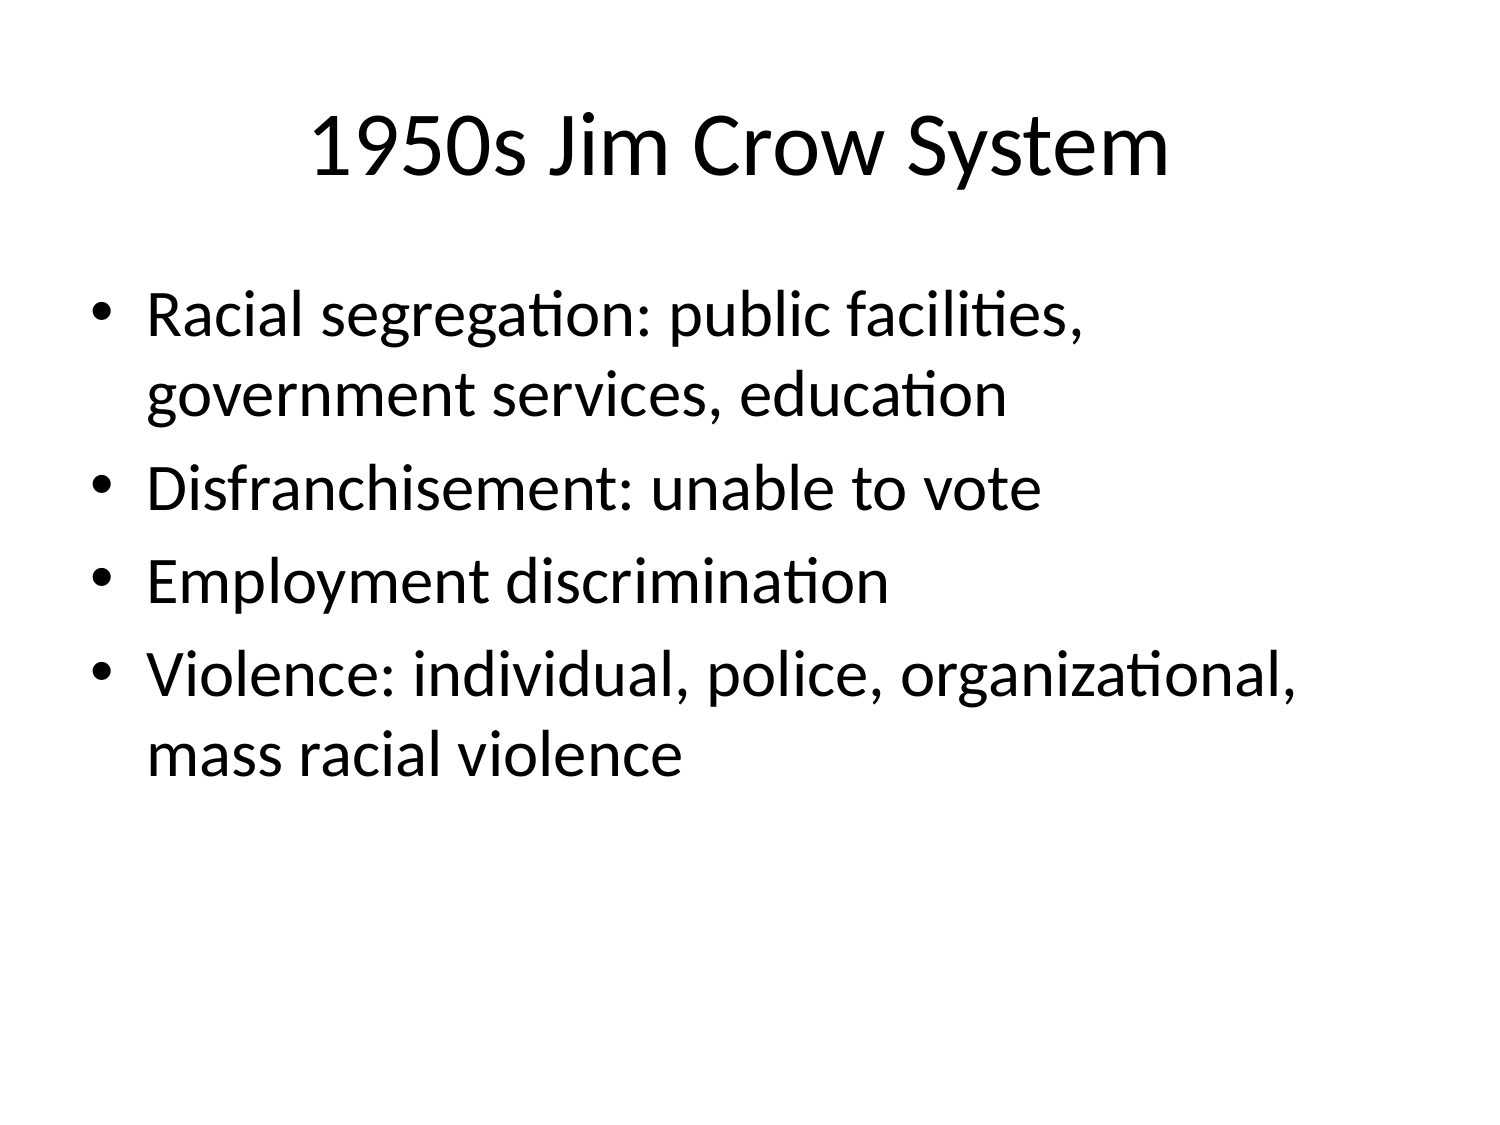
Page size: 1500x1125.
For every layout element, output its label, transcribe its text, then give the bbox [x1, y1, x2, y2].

list Racial segregation: public facilities, government services, education Disfranchisement: unable to vote Employment discrimination Violence: individual, police, organizational, mass racial violence [74, 262, 1426, 1006]
title 1950s Jim Crow System [74, 44, 1426, 233]
